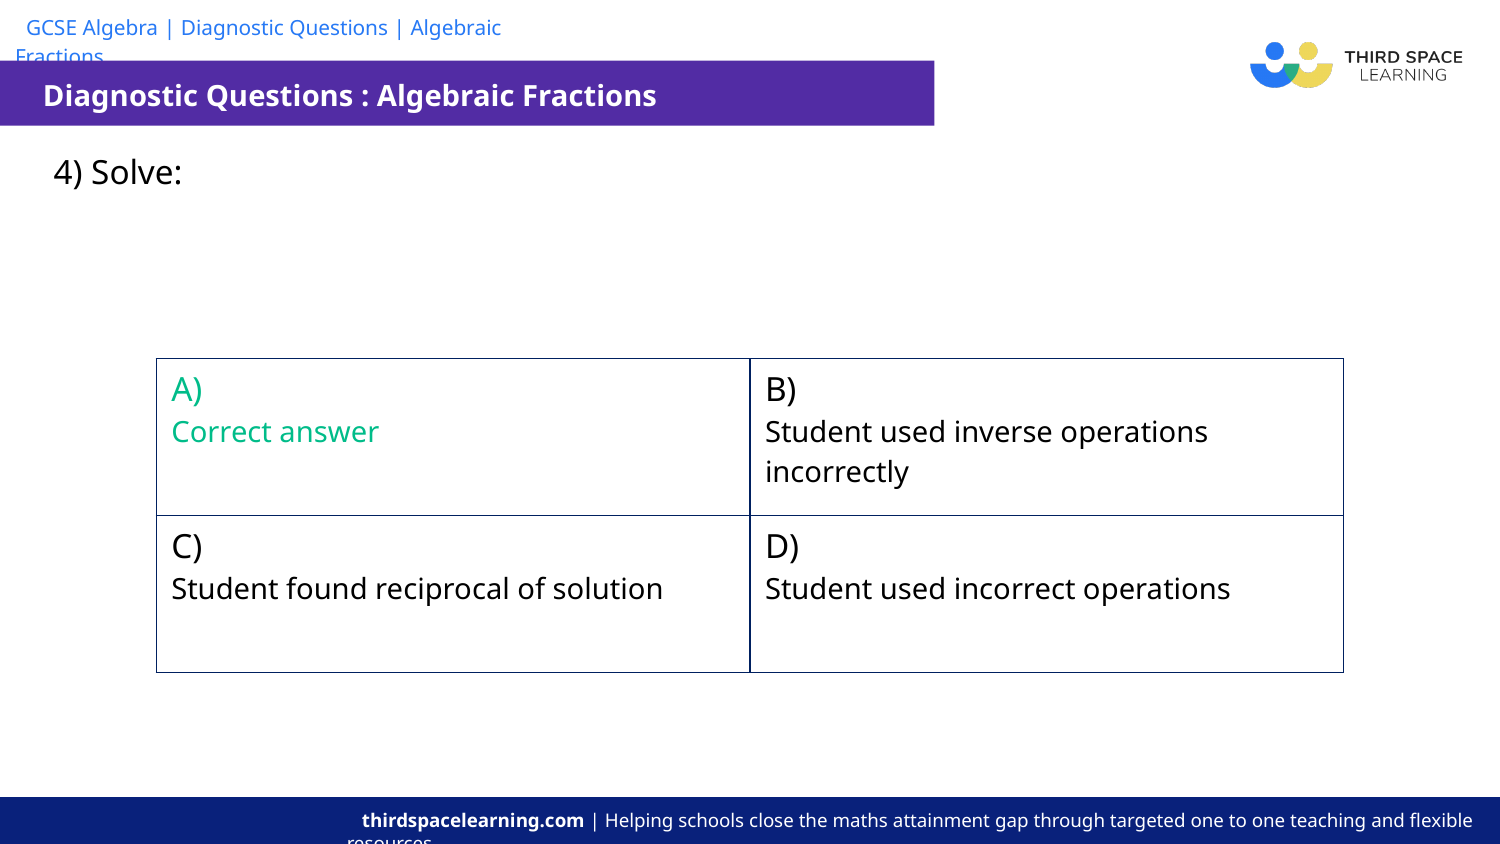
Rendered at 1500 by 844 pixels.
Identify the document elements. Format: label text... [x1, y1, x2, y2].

text_box Diagnostic Questions : Algebraic Fractions [27, 61, 778, 127]
picture [1250, 33, 1465, 99]
